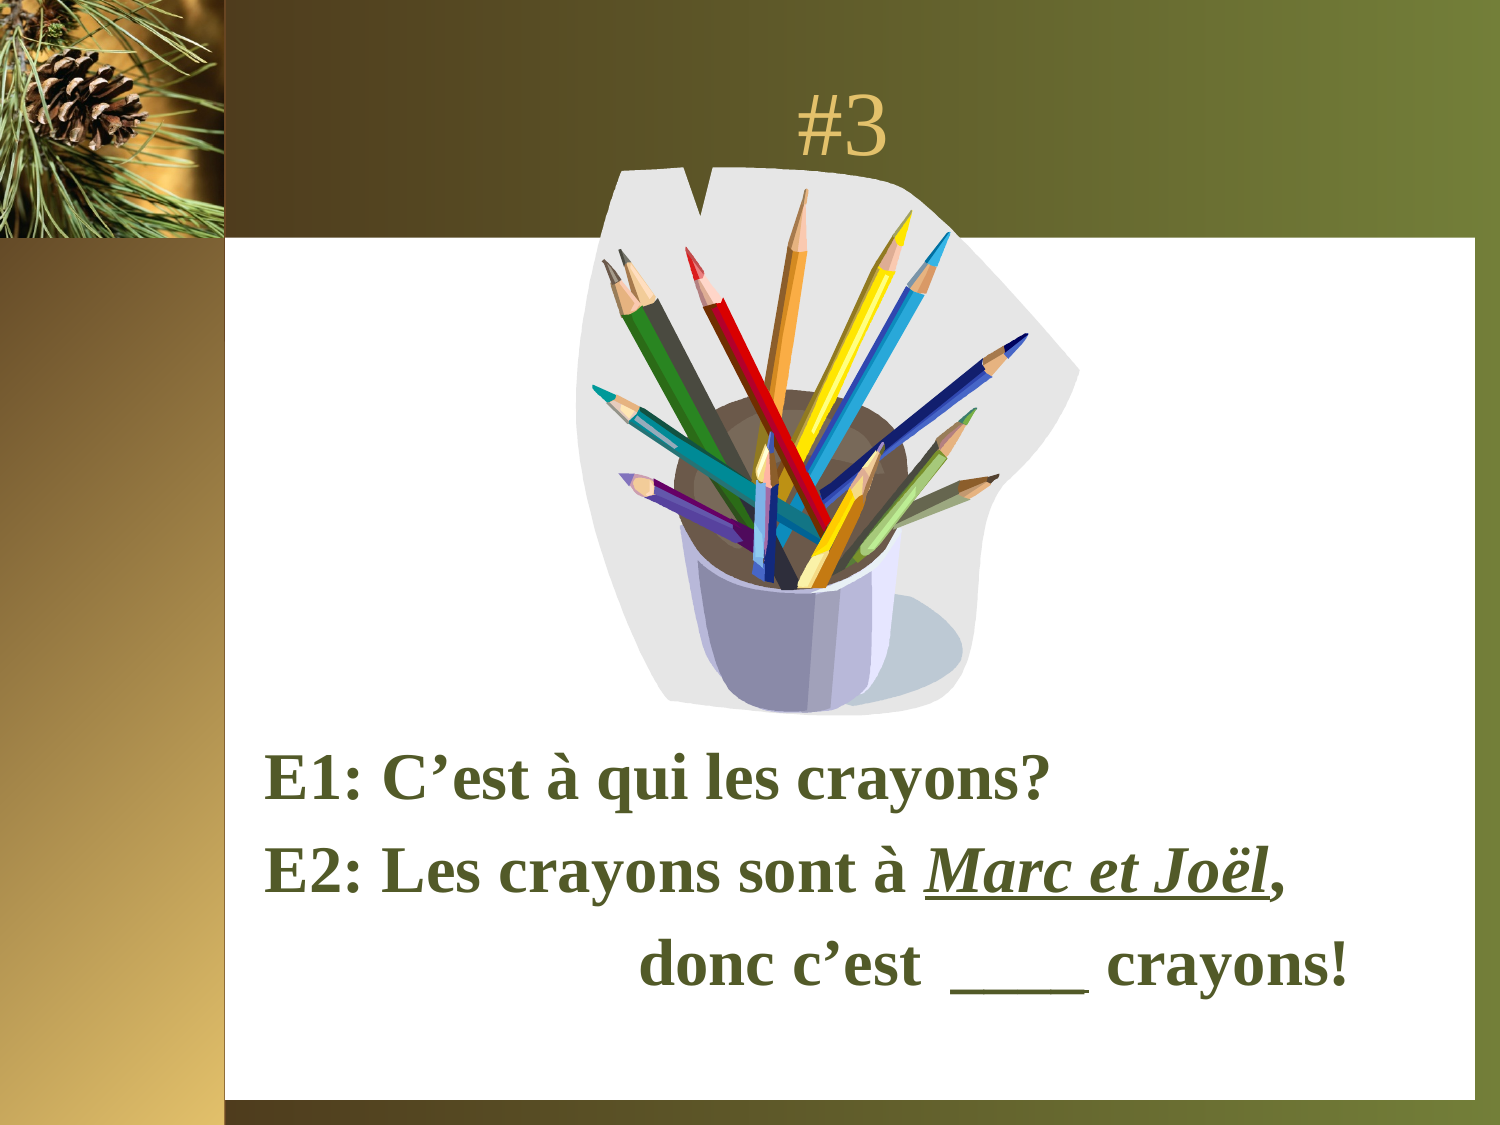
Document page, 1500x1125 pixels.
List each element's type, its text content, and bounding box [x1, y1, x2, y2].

list E1: C’est à qui les crayons? E2: Les crayons sont à Marc et Joël, donc c’est ____ crayons! [249, 724, 1438, 1125]
picture [0, 0, 224, 238]
title #3 [249, 24, 1438, 213]
picture [574, 159, 1088, 724]
